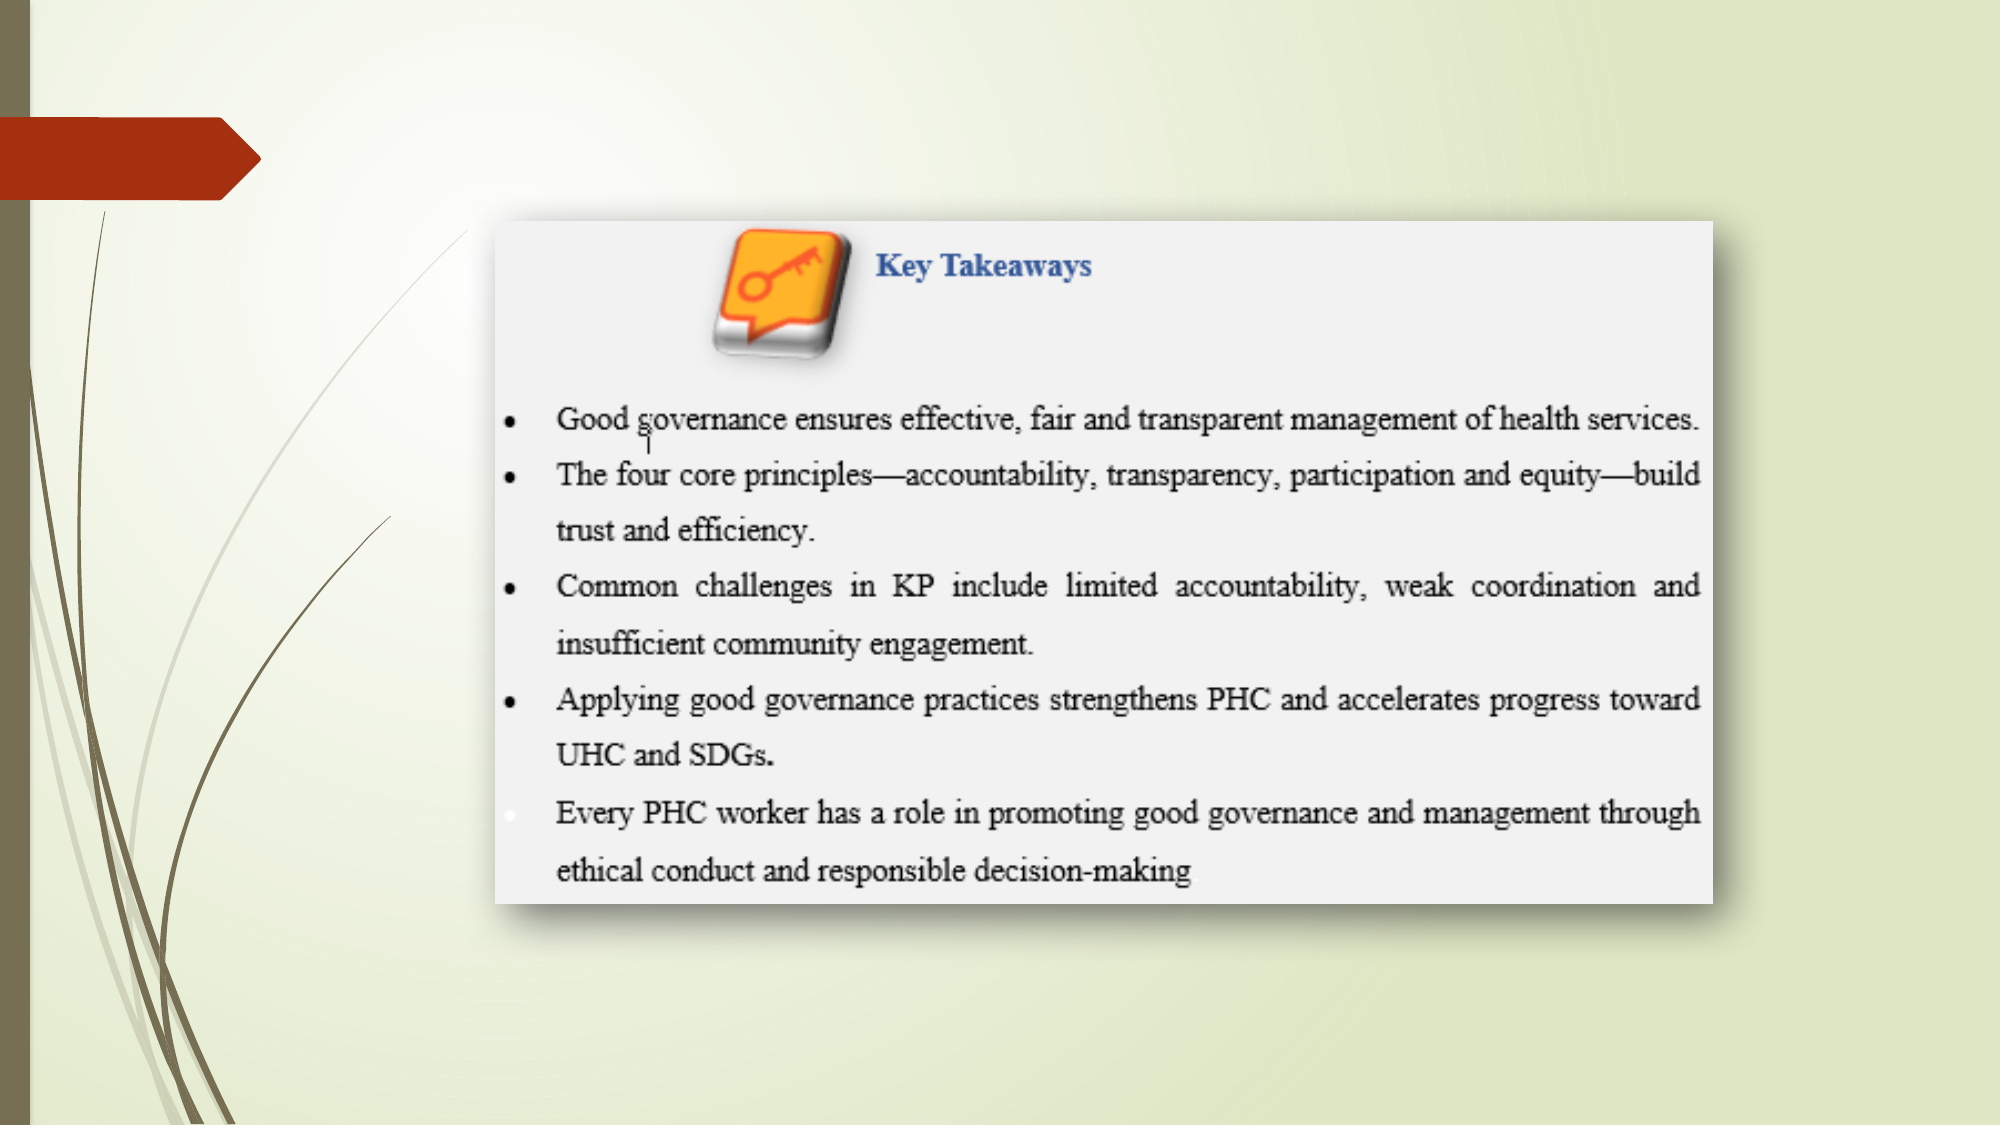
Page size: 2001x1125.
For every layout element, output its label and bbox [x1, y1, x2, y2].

list [495, 220, 1713, 904]
